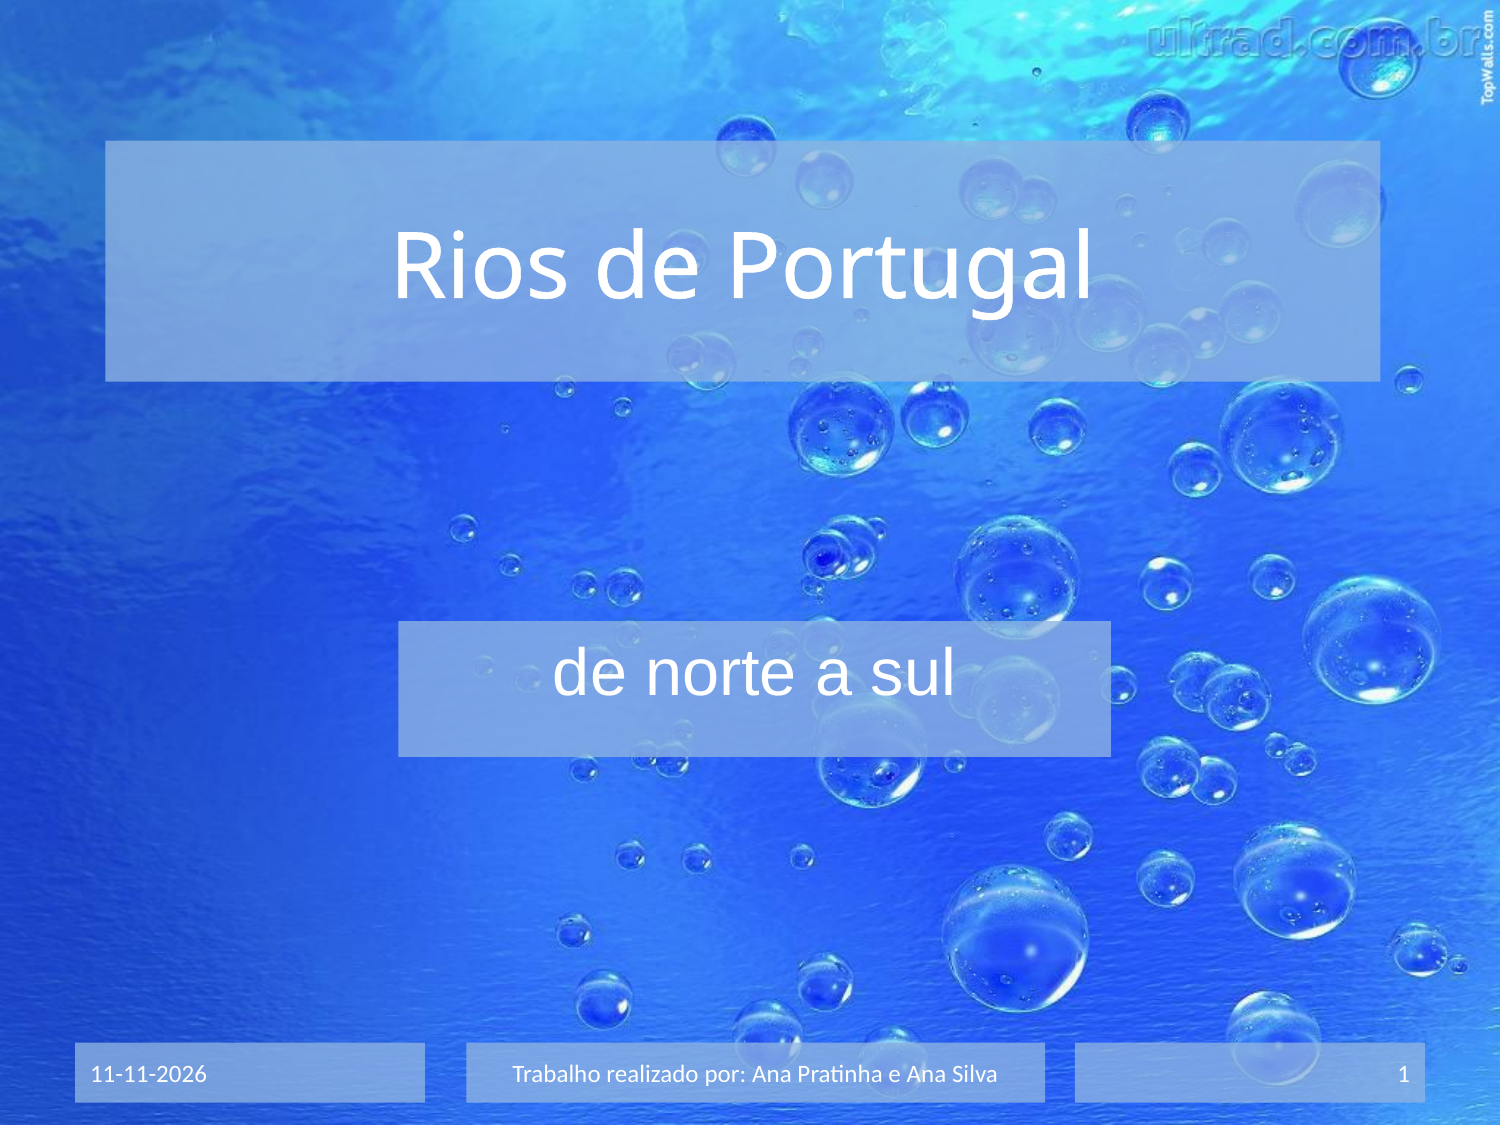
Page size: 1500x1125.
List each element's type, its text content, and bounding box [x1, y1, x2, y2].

subtitle de norte a sul [398, 621, 1111, 757]
picture [0, 0, 1500, 1125]
footer Trabalho realizado por: Ana Pratinha e Ana Silva [466, 1042, 1046, 1103]
slide_number 1 [1074, 1042, 1425, 1103]
title Rios de Portugal [105, 140, 1381, 382]
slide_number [75, 1042, 425, 1103]
